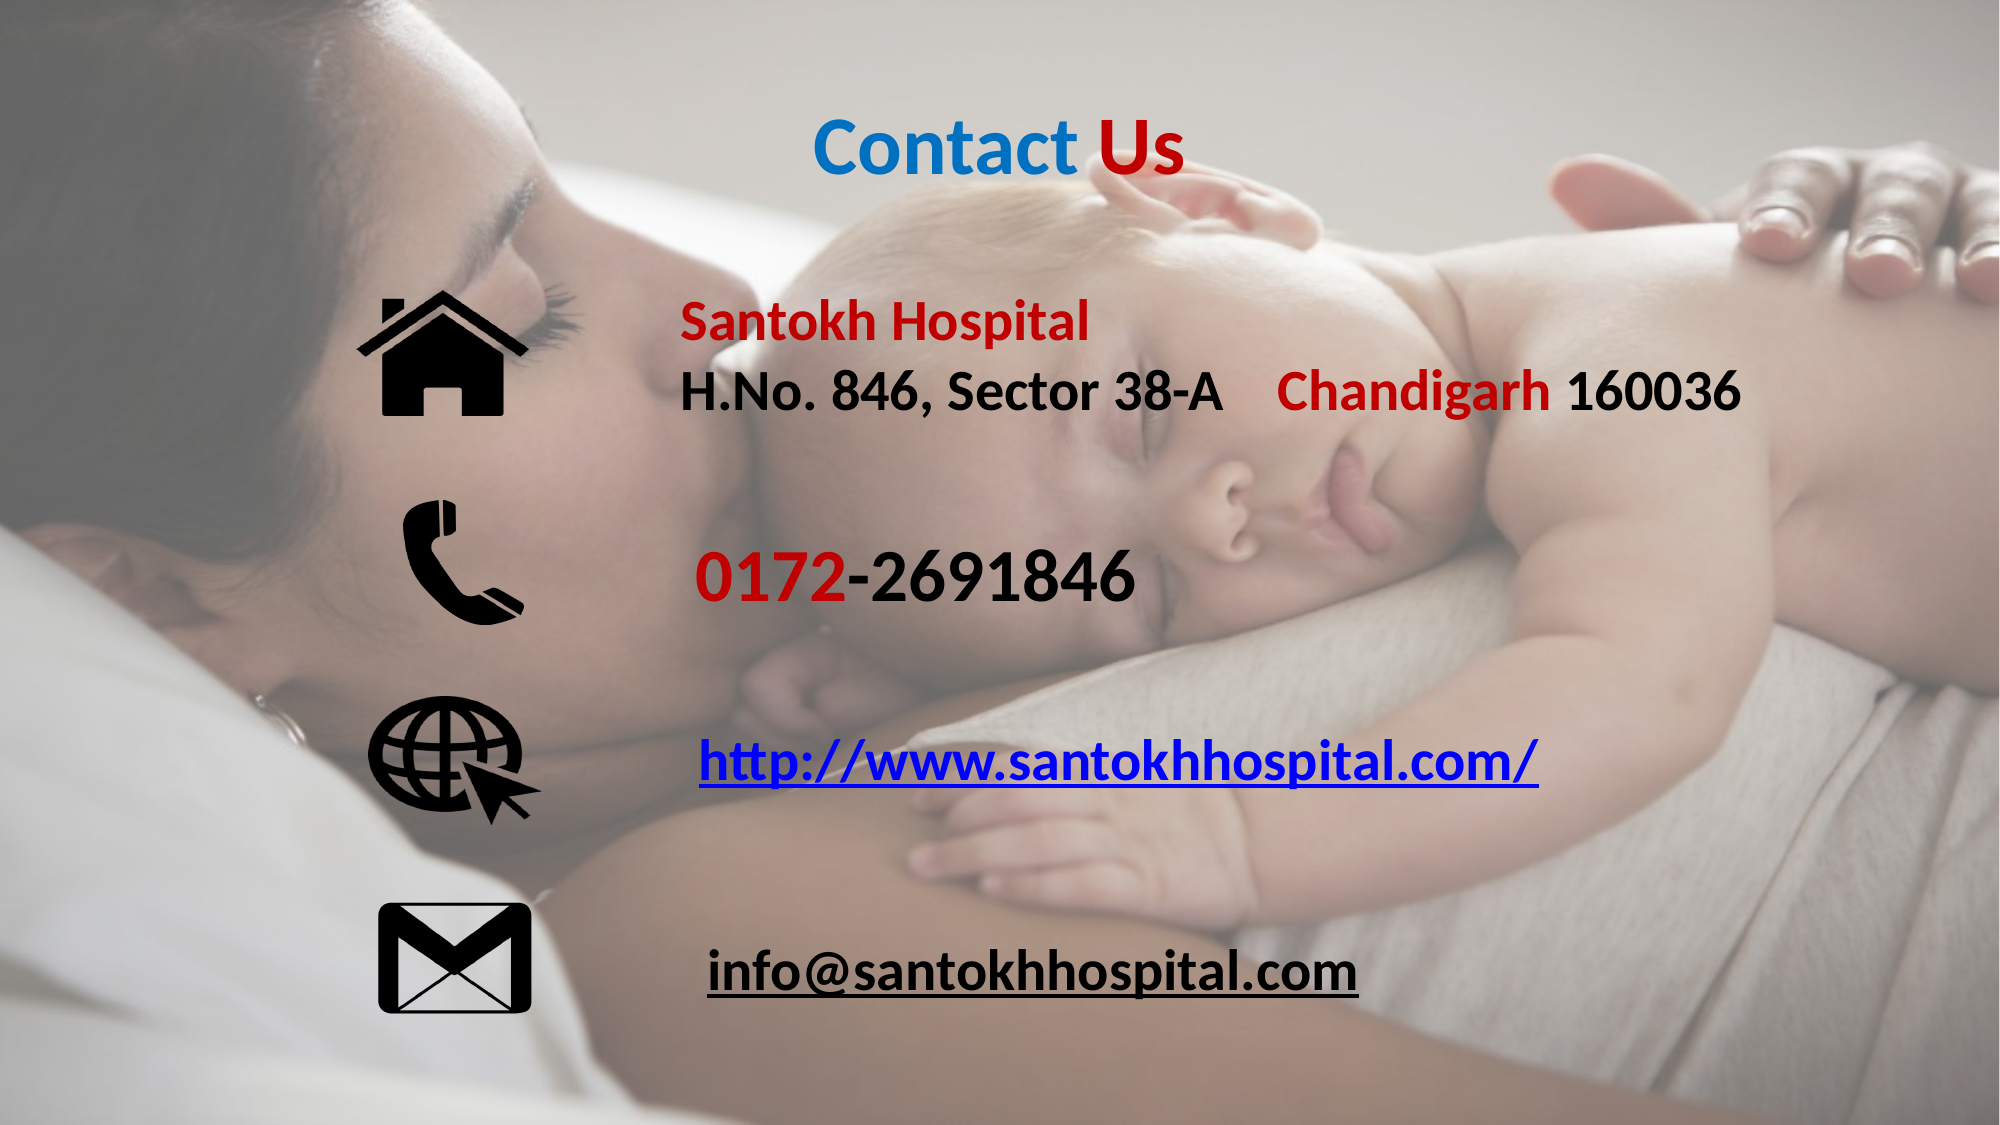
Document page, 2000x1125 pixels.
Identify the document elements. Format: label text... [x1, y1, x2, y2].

text_box Contact Us [0, 83, 2000, 199]
picture [368, 874, 542, 1048]
text_box Santokh Hospital H.No. 846, Sector 38-A Chandigarh 160036 [665, 274, 2000, 430]
picture [356, 290, 529, 416]
picture [368, 695, 542, 826]
text_box 0172-2691846 [680, 518, 1152, 624]
text_box info@santokhhospital.com [692, 924, 1387, 1010]
text_box http://www.santokhhospital.com/ [684, 714, 1554, 800]
picture [402, 499, 524, 626]
